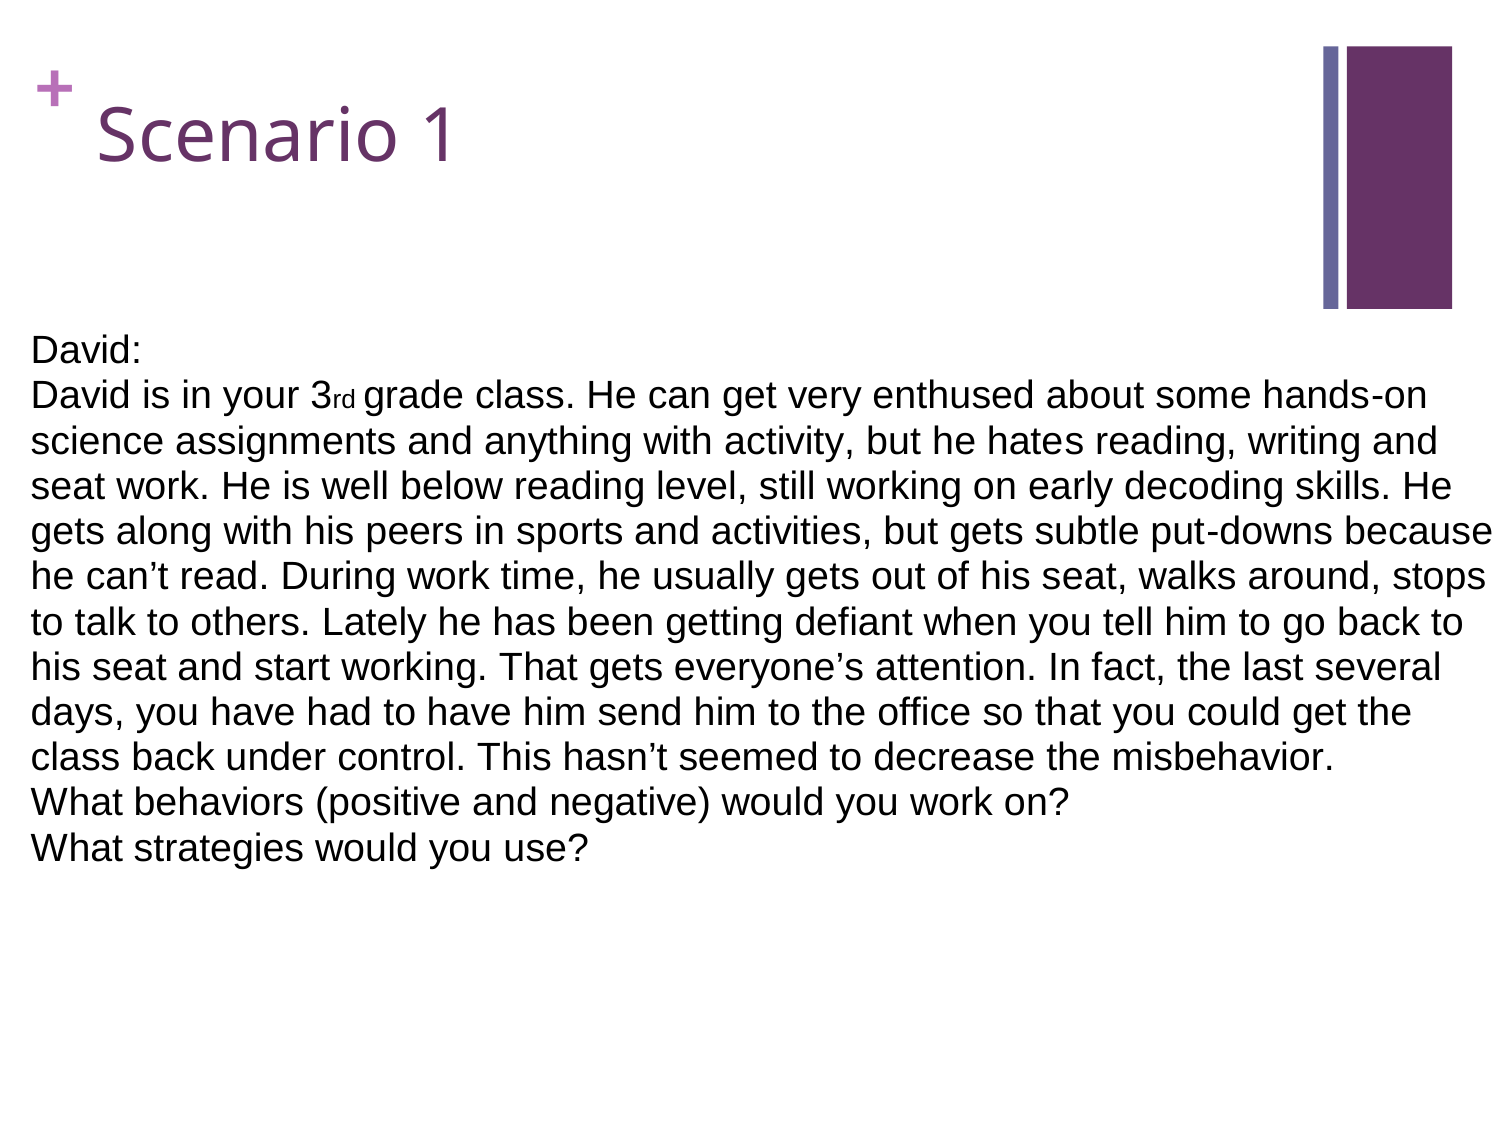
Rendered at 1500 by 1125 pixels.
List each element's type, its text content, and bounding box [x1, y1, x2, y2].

title Scenario 1 [81, 79, 1322, 263]
picture [30, 327, 1500, 872]
